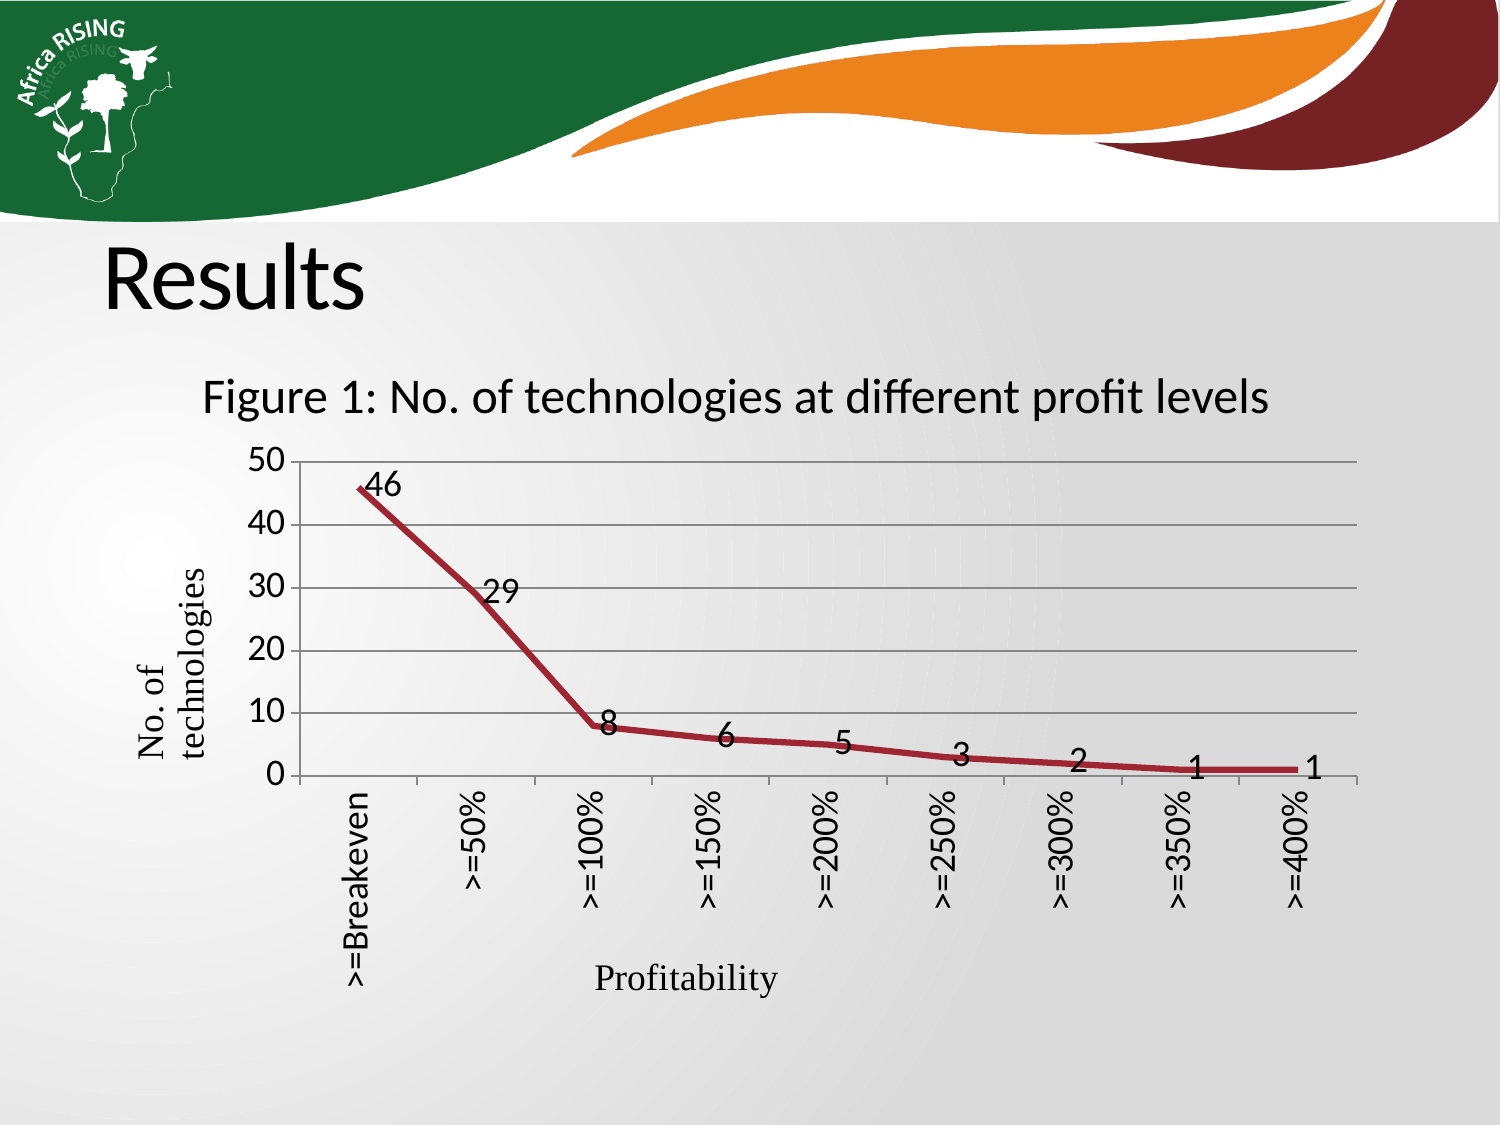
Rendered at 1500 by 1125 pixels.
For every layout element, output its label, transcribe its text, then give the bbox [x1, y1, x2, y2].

picture [0, 0, 1499, 222]
title Results [87, 206, 1438, 313]
text_box Figure 1: No. of technologies at different profit levels [187, 356, 1363, 424]
chart [111, 431, 1388, 1026]
